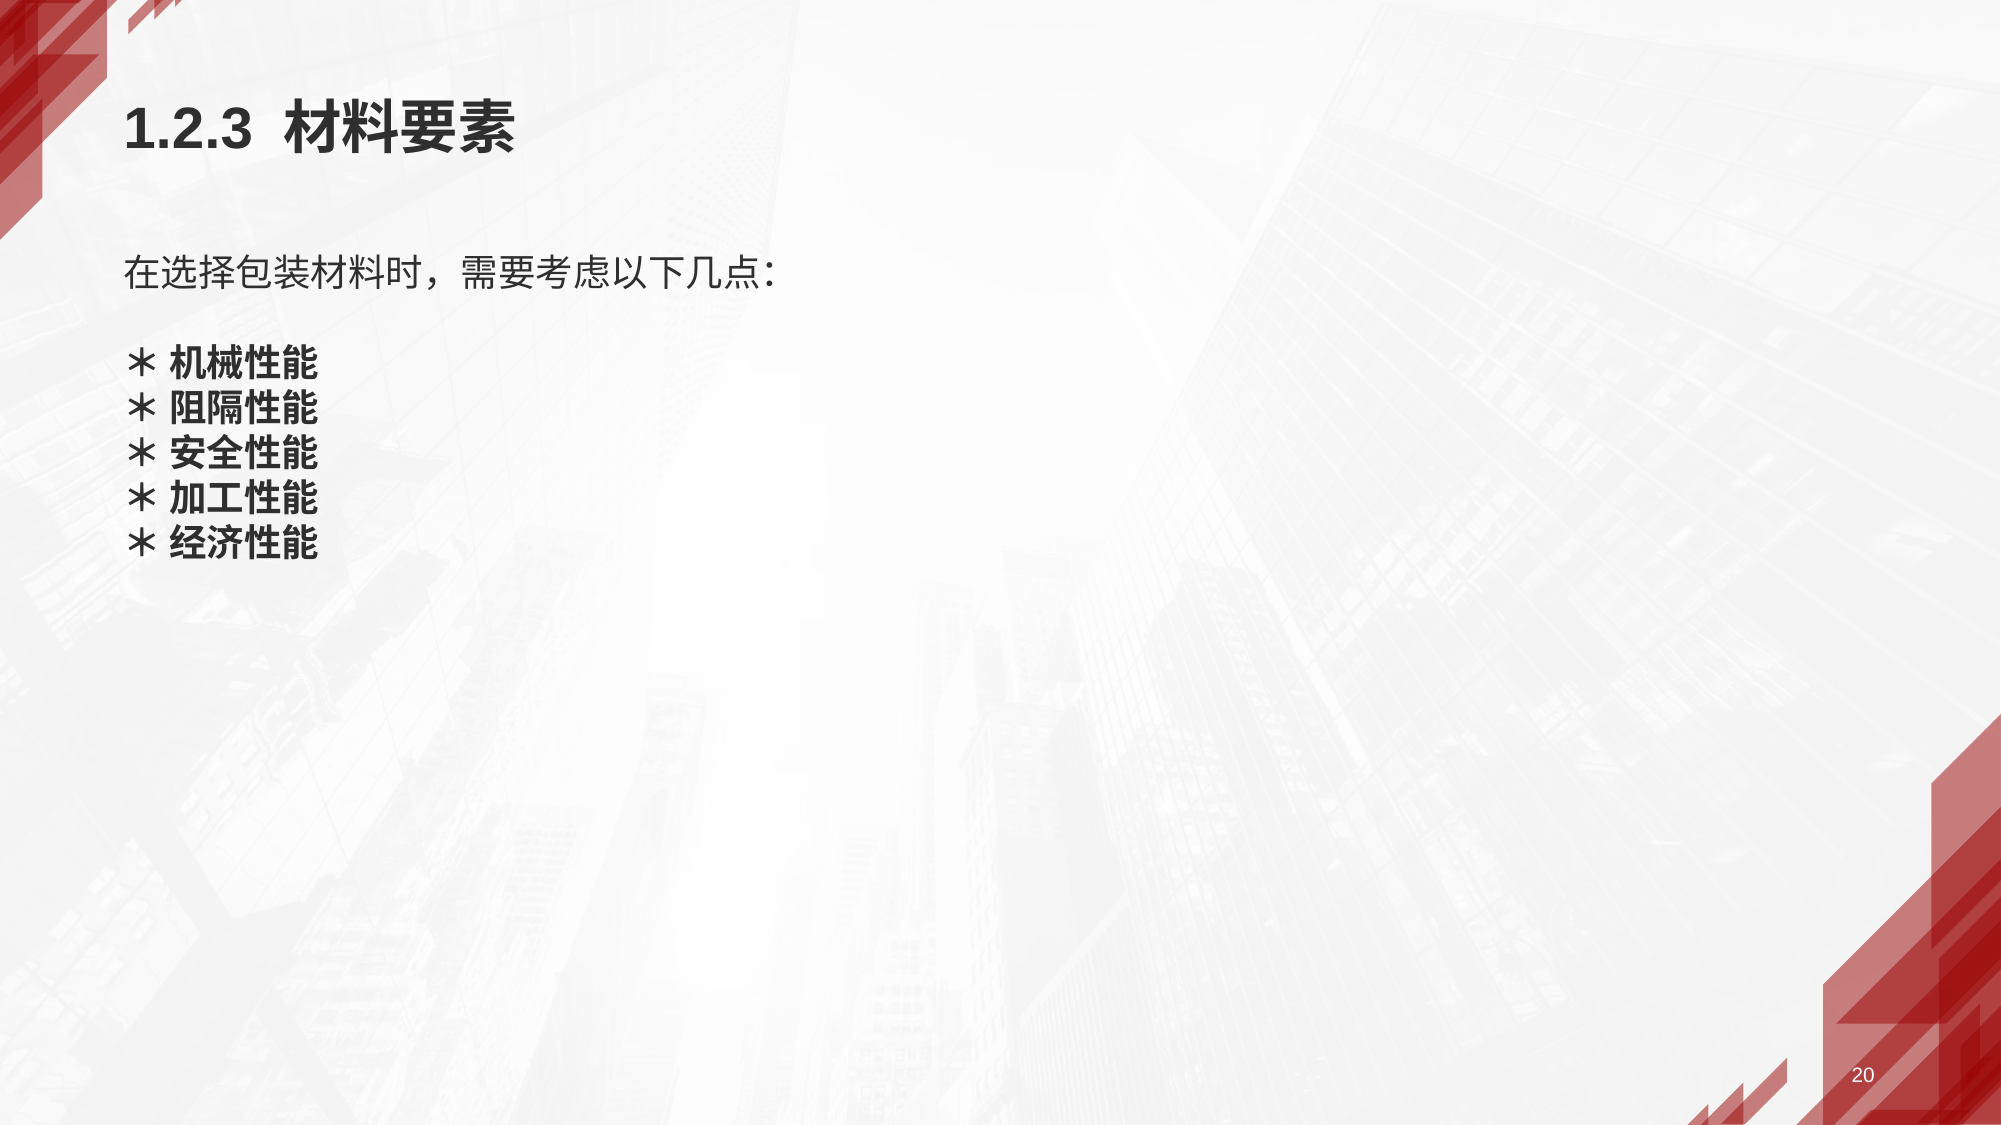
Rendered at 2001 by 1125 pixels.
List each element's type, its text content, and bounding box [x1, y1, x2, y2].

slide_number 20 [1452, 1056, 1890, 1092]
title 1.2.3 材料要素 [108, 81, 1890, 169]
text_box 在选择包装材料时，需要考虑以下几点： ＊ 机械性能 ＊ 阻隔性能 ＊ 安全性能 ＊ 加工性能 ＊ 经济性能 [108, 241, 1867, 572]
